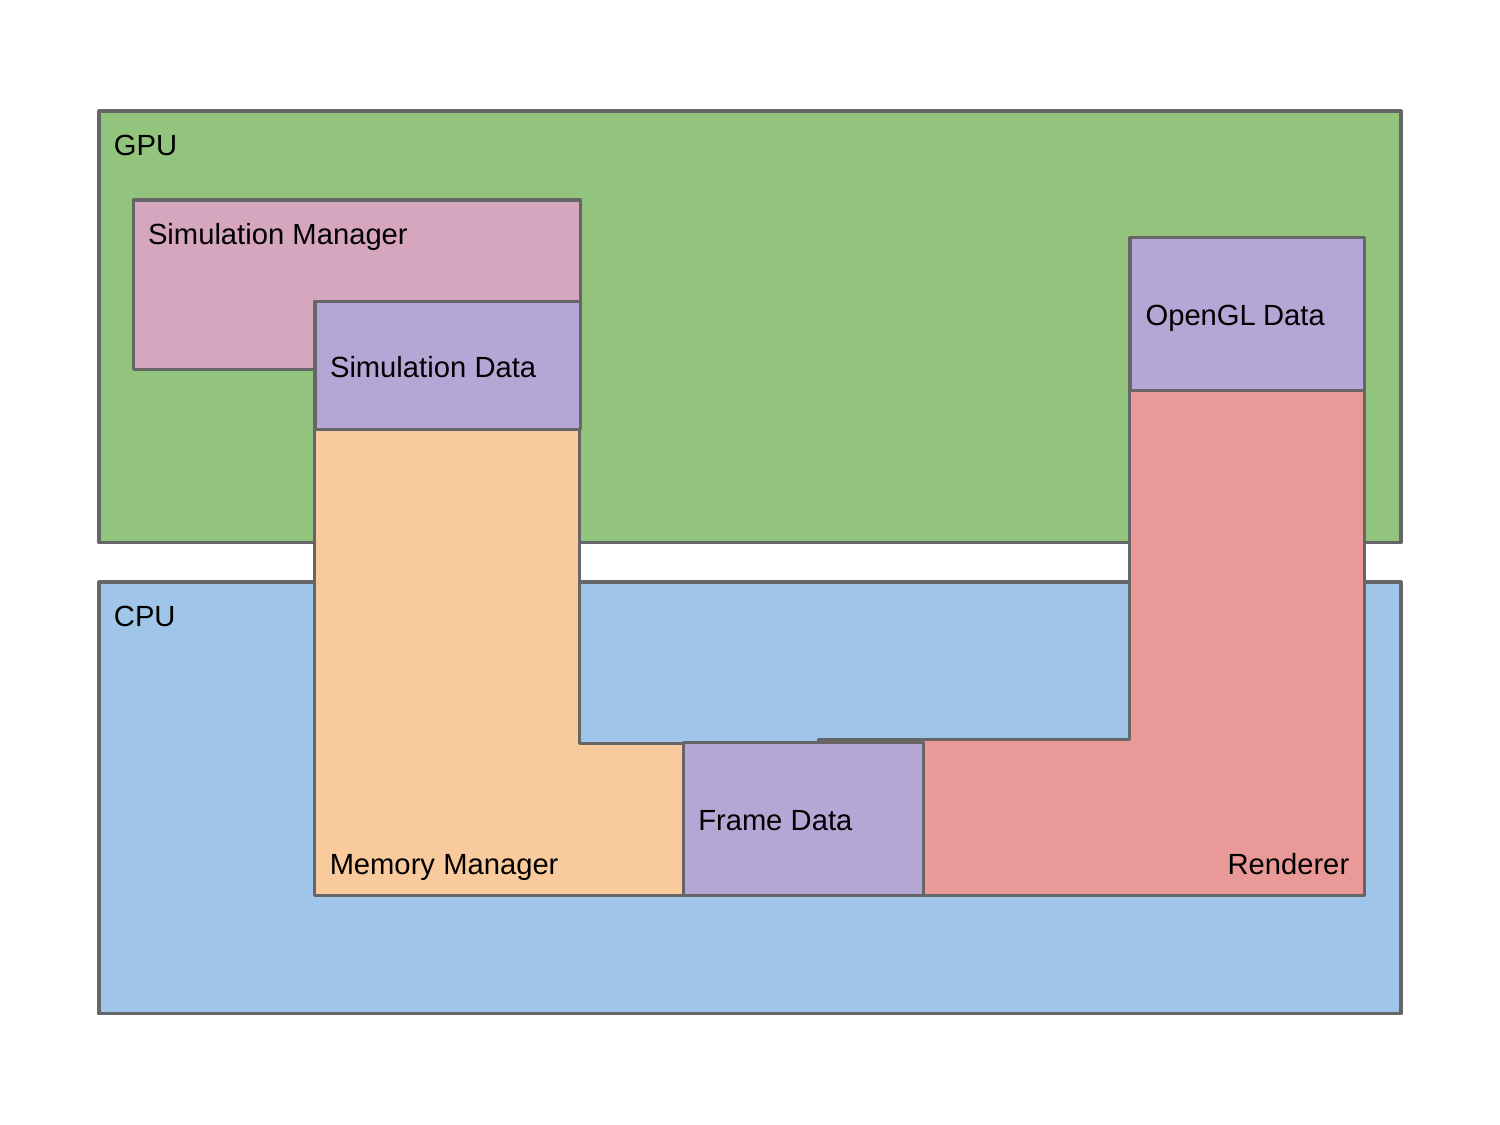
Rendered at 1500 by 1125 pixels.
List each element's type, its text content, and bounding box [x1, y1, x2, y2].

text_box Simulation Data [314, 301, 581, 430]
text_box OpenGL Data [1130, 237, 1365, 391]
text_box Memory Manager [314, 430, 683, 896]
text_box Frame Data [683, 742, 924, 896]
text_box Simulation Manager [133, 199, 581, 370]
text_box CPU [99, 582, 1401, 1014]
text_box Renderer [818, 237, 1365, 896]
text_box GPU [99, 111, 1401, 543]
